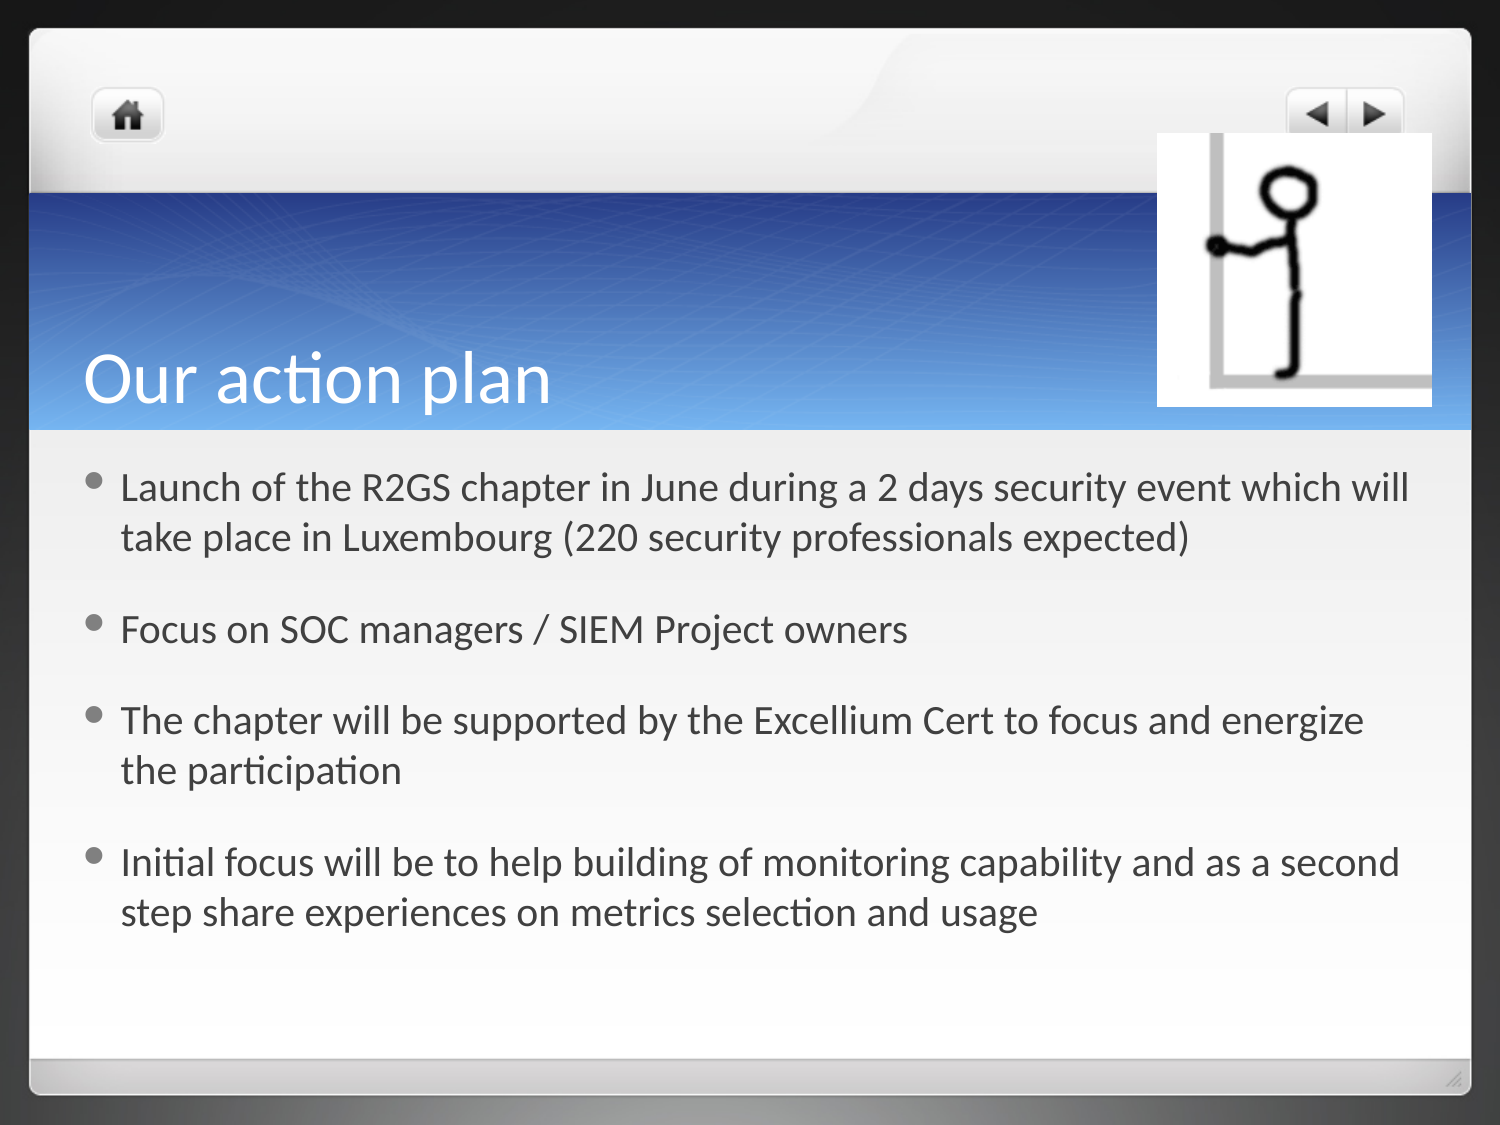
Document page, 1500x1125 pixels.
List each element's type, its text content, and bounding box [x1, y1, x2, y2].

list Launch of the R2GS chapter in June during a 2 days security event which will take place in Luxembourg (220 security professionals expected) Focus on SOC managers / SIEM Project owners The chapter will be supported by the Excellium Cert to focus and energize the participation Initial focus will be to help building of monitoring capability and as a second step share experiences on metrics selection and usage [68, 452, 1432, 1025]
title Our action plan [68, 238, 1151, 427]
picture [0, 0, 1500, 1125]
